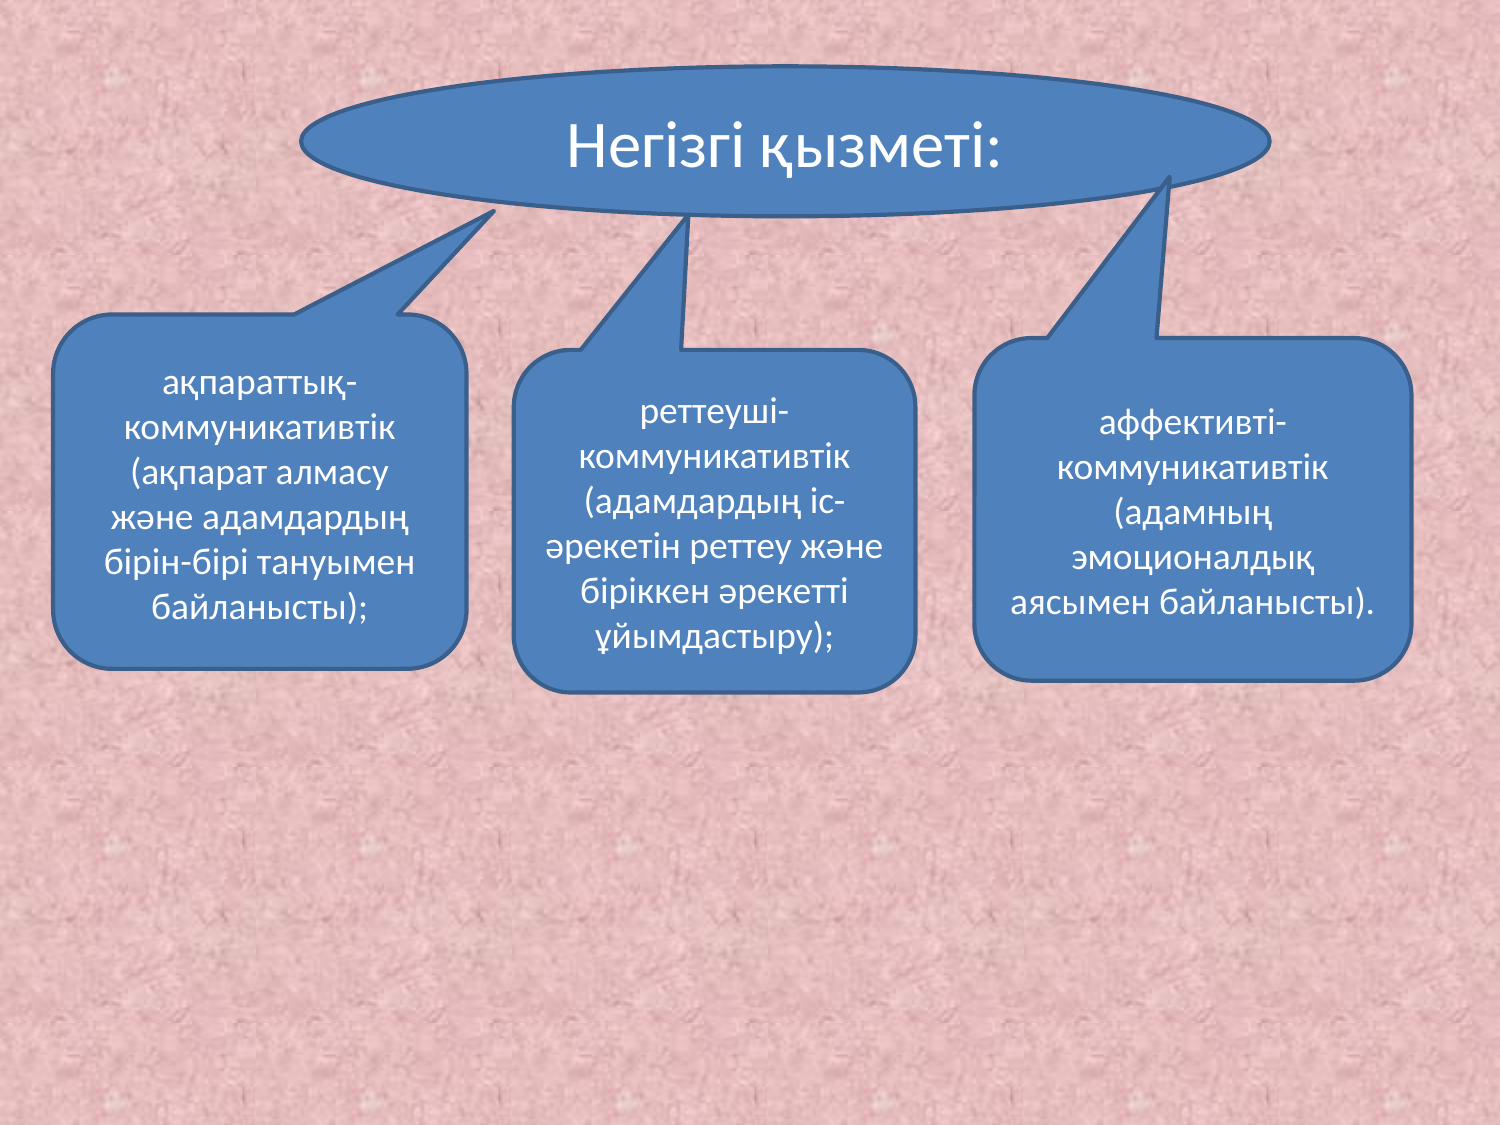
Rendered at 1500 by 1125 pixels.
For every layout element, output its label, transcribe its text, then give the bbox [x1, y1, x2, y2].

text_box реттеуші-коммуникативтік (адамдардың іс-әрекетін реттеу және біріккен әрекетті ұйымдастыру); [511, 212, 918, 695]
text_box ақпараттық-коммуникативтік (ақпарат алмасу және адамдардың бірін-бірі тануымен байланысты); [50, 209, 496, 671]
text_box Негізгі қызметі: [299, 64, 1272, 219]
picture [0, 0, 1500, 1125]
text_box аффективті-коммуникативтік (адамның эмоционалдық аясымен байланысты). [972, 174, 1414, 683]
